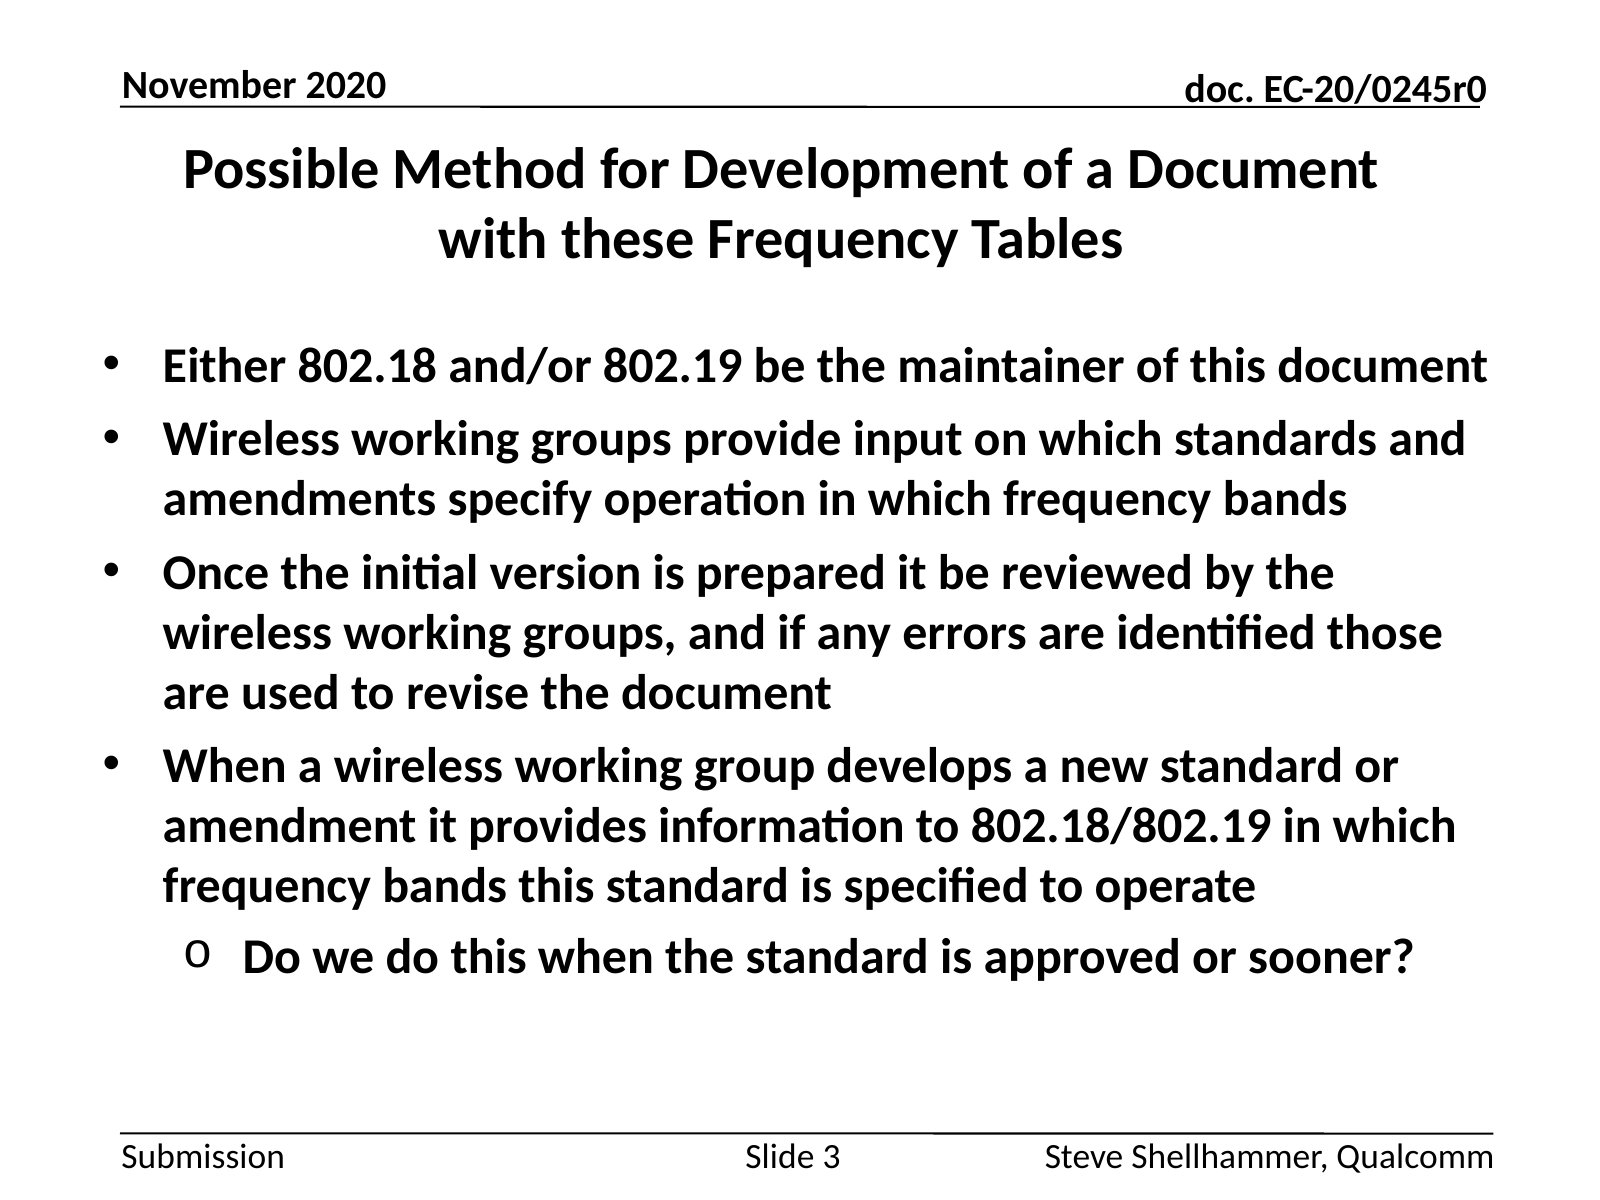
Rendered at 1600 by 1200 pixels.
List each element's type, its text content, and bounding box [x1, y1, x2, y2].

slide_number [121, 58, 451, 107]
list Either 802.18 and/or 802.19 be the maintainer of this document Wireless working groups provide input on which standards and amendments specify operation in which frequency bands Once the initial version is prepared it be reviewed by the wireless working groups, and if any errors are identified those are used to revise the document When a wireless working group develops a new standard or amendment it provides information to 802.18/802.19 in which frequency bands this standard is specified to operate Do we do this when the standard is approved or sooner? [87, 324, 1526, 1088]
footer Steve Shellhammer, Qualcomm [937, 1132, 1495, 1174]
title Possible Method for Development of a Document with these Frequency Tables [112, 125, 1451, 276]
slide_number Slide 3 [733, 1132, 854, 1197]
